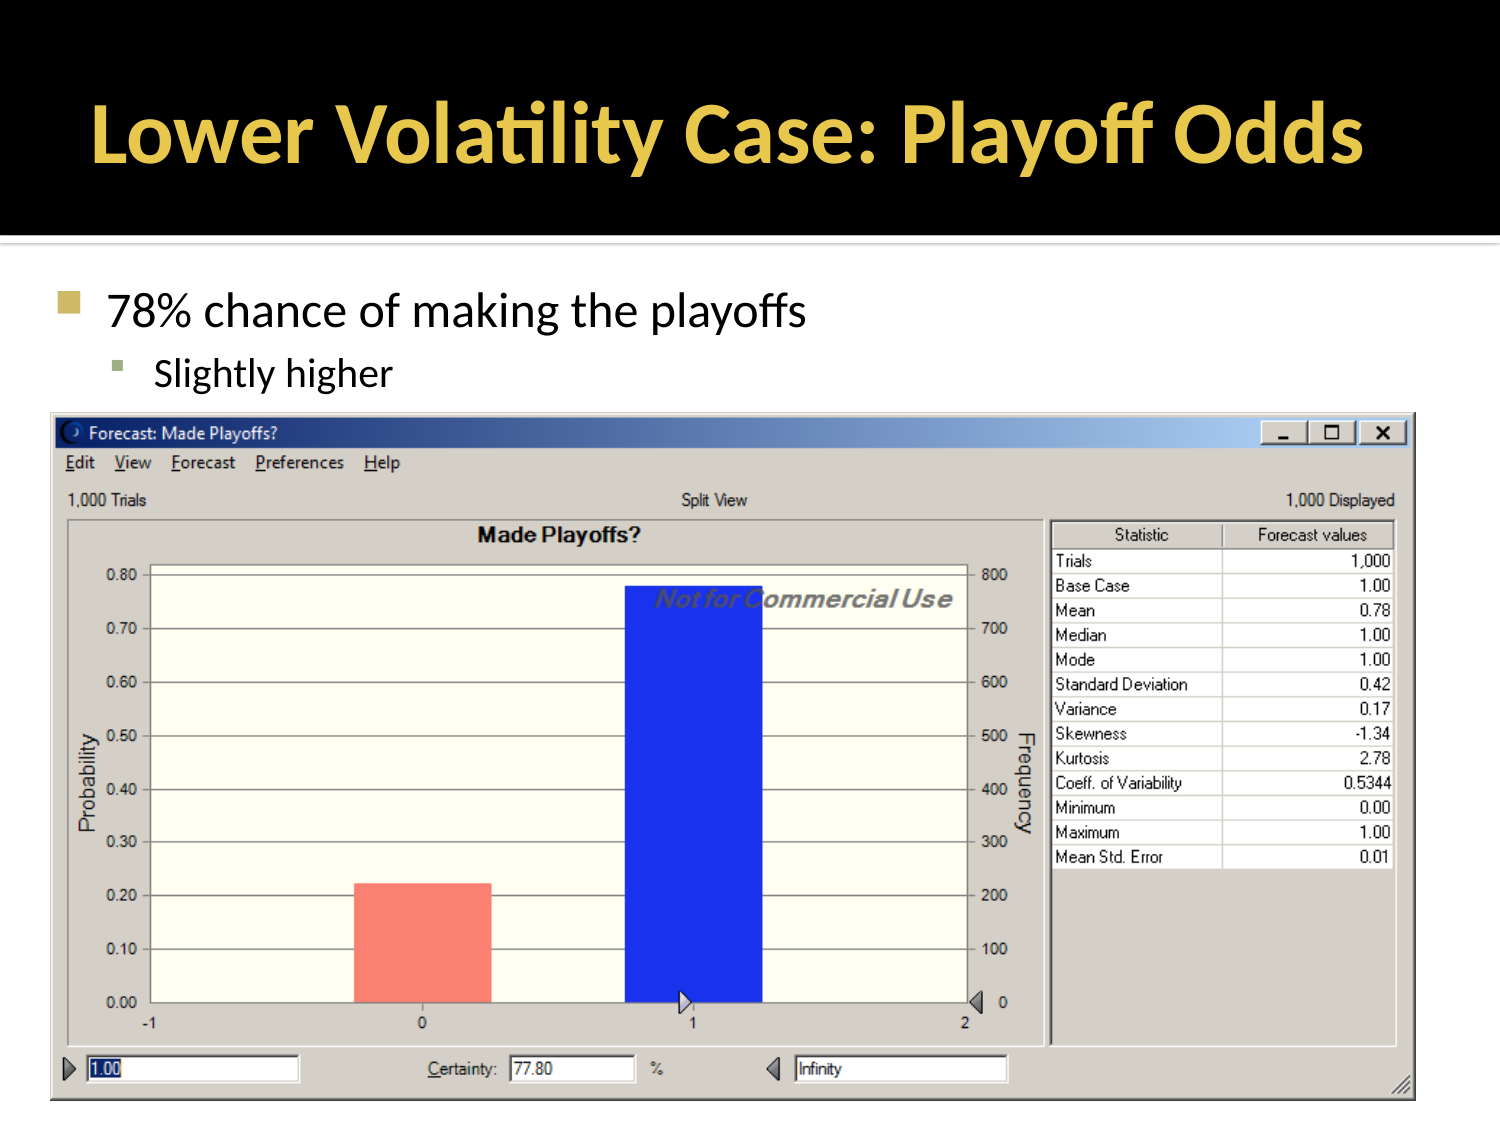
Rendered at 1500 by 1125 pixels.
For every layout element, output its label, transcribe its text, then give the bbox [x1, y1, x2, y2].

list 78% chance of making the playoffs Slightly higher [24, 262, 1425, 1050]
title Lower Volatility Case: Playoff Odds [75, 25, 1425, 231]
picture [49, 412, 1416, 1101]
